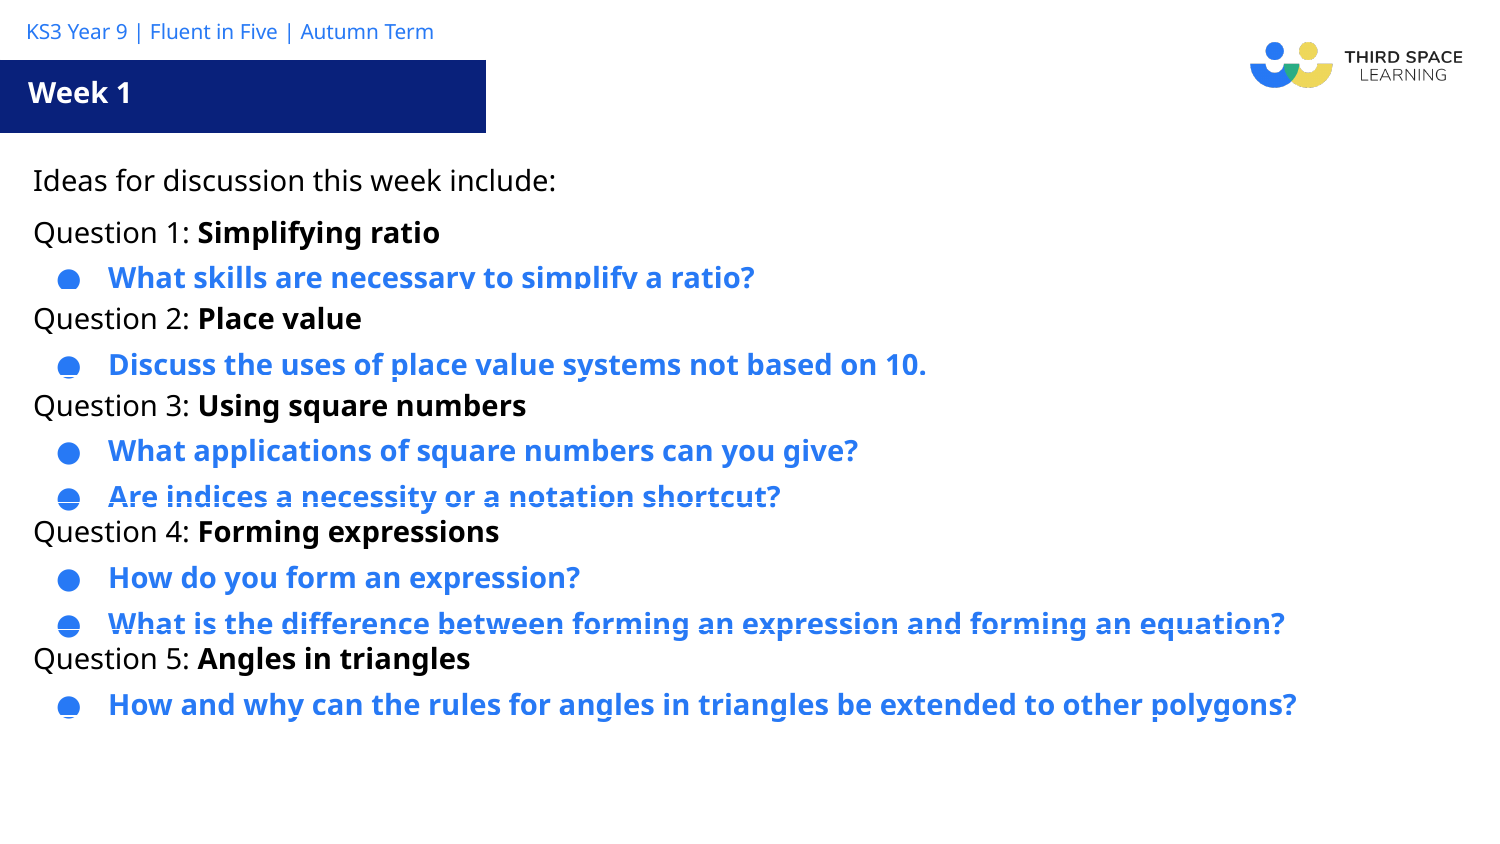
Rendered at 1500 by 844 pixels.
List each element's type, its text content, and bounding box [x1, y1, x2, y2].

table_cell Question 3: Using square numbers What applications of square numbers can you give? Are indices a necessity or a notation shortcut? [29, 377, 1480, 502]
picture [1250, 33, 1465, 99]
text_box Week 1 [13, 59, 383, 125]
table_cell Question 5: Angles in triangles How and why can the rules for angles in triangles be extended to other polygons? [29, 630, 1480, 715]
table_cell Question 4: Forming expressions How do you form an expression? What is the difference between forming an expression and forming an equation? [29, 503, 1480, 629]
table_cell Question 1: Simplifying ratio What skills are necessary to simplify a ratio? [29, 204, 1480, 289]
table_cell Question 2: Place value Discuss the uses of place value systems not based on 10. [29, 290, 1480, 375]
table_header Ideas for discussion this week include: [29, 137, 1480, 202]
